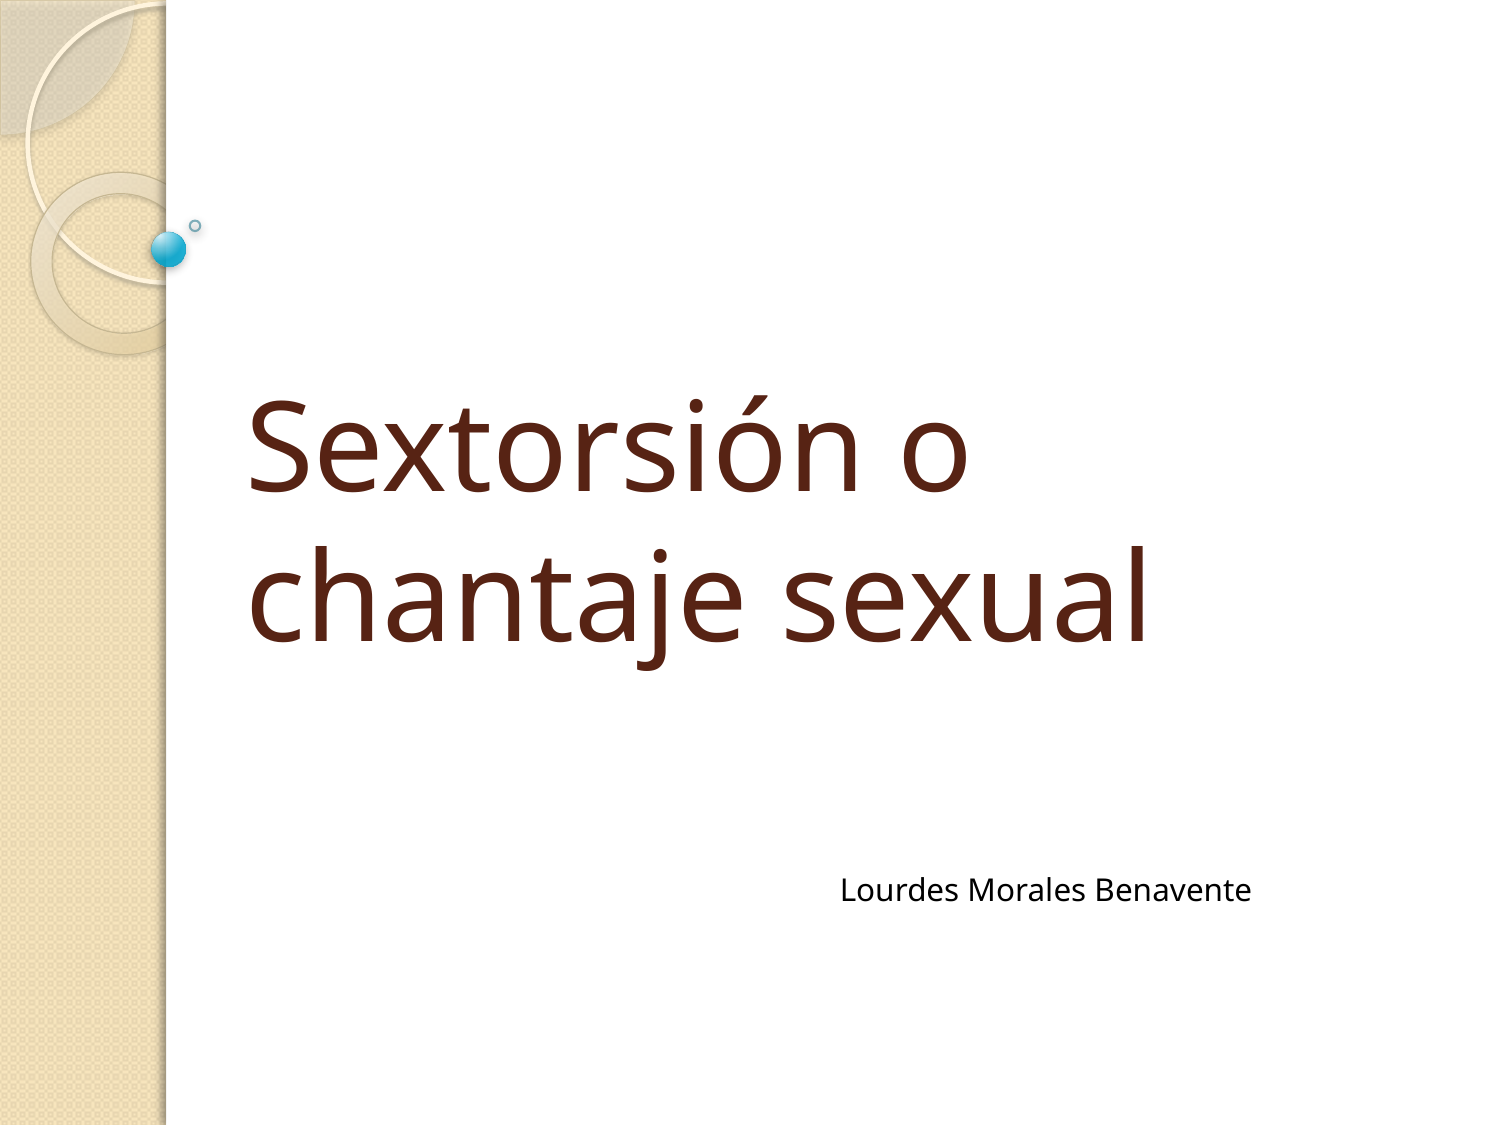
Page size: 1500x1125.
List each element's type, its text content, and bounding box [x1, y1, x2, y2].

subtitle Lourdes Morales Benavente [820, 869, 1270, 941]
title Sextorsión o chantaje sexual [230, 432, 1446, 674]
